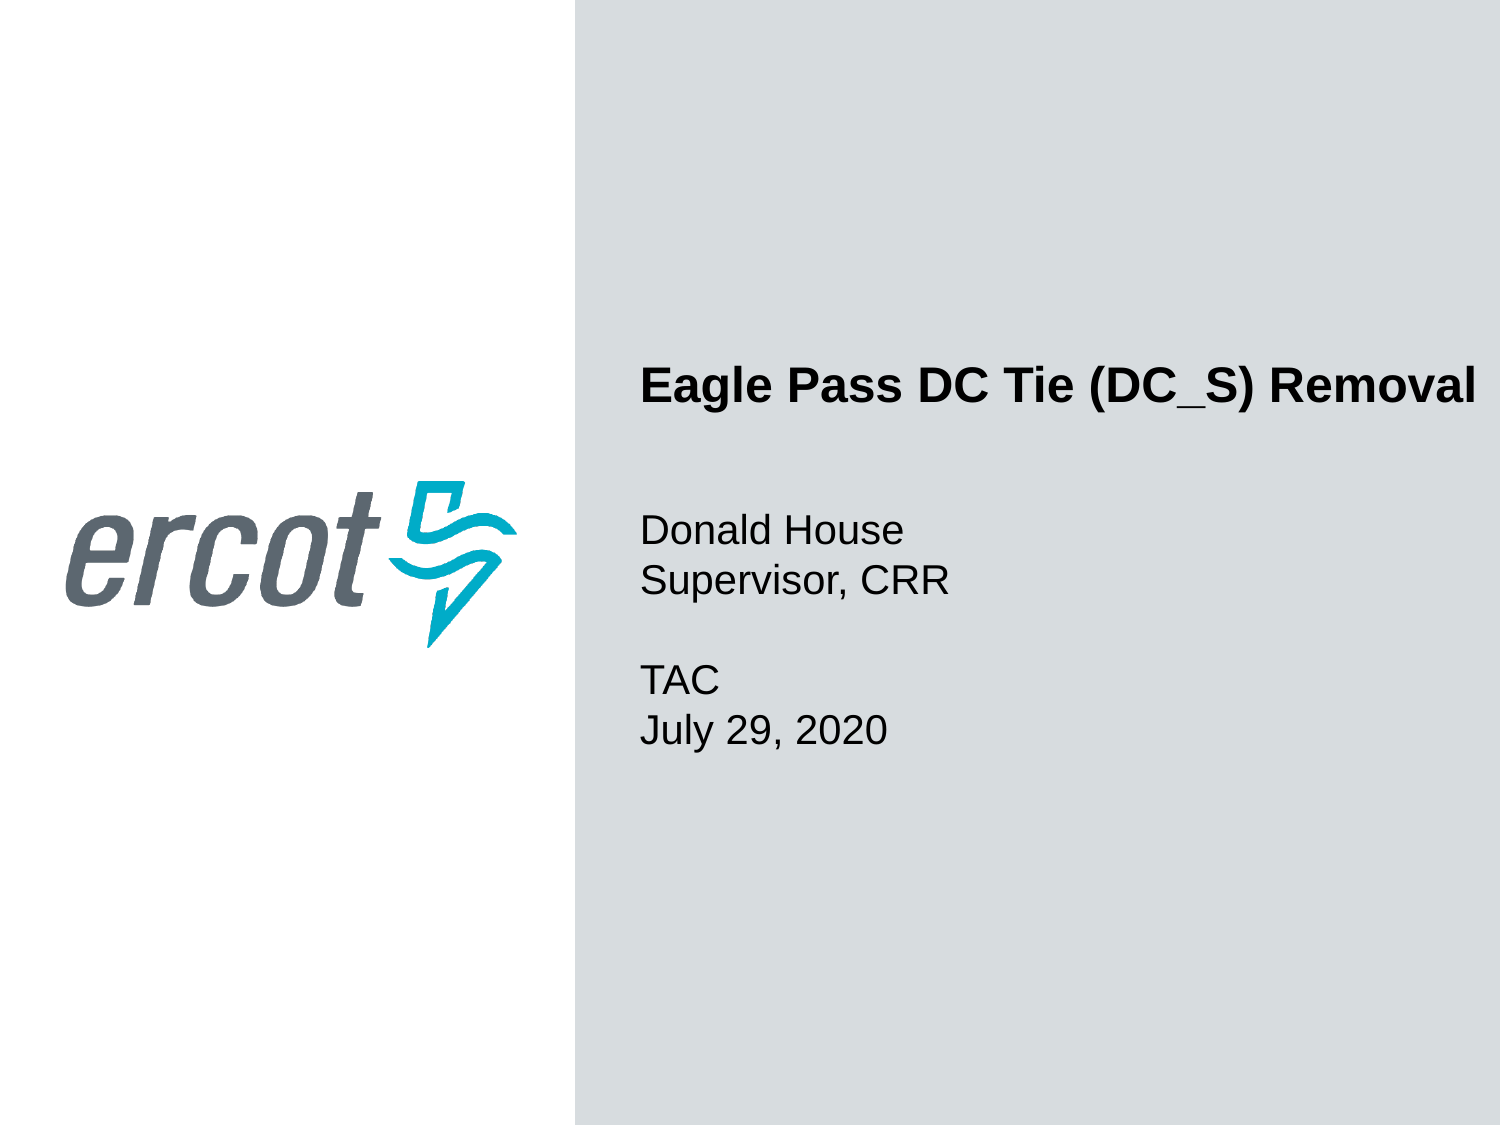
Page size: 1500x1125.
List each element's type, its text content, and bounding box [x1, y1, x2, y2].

picture [56, 471, 525, 654]
text_box Eagle Pass DC Tie (DC_S) Removal Donald House Supervisor, CRR TAC July 29, 2020 [624, 345, 1500, 761]
